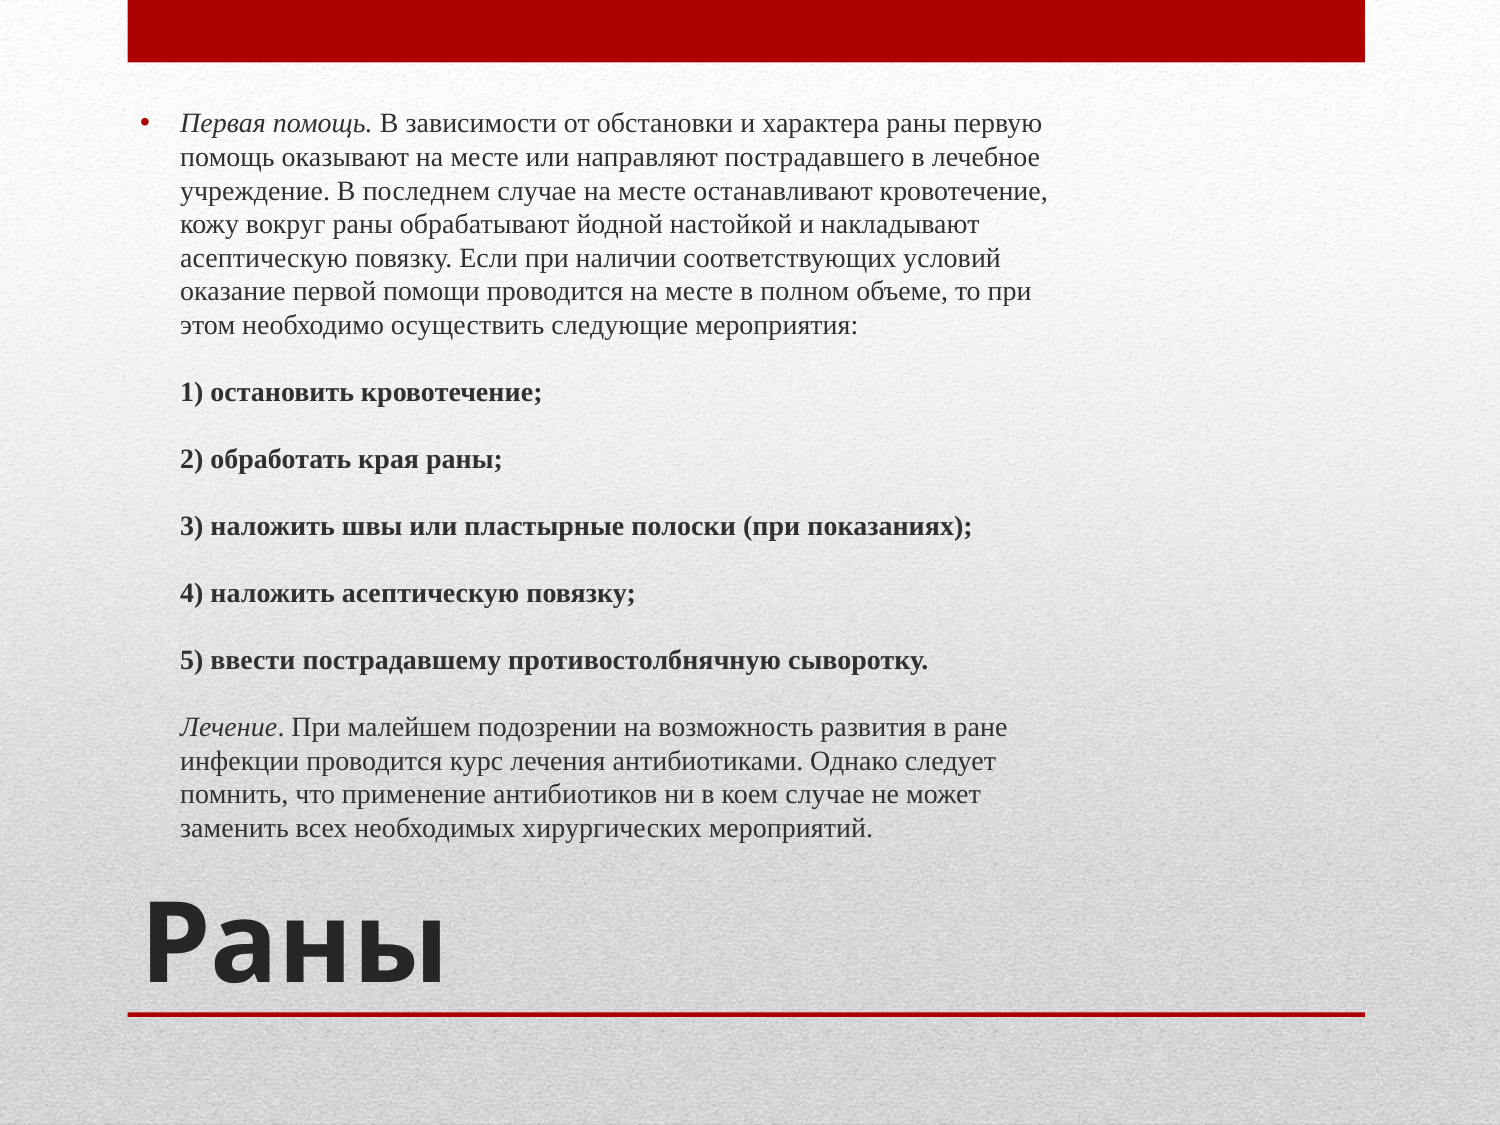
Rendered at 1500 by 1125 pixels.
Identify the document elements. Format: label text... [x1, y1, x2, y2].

title Раны [125, 750, 1238, 1013]
list Первая помощь. В зависимости от обстановки и характера раны первую помощь оказывают на месте или направ­ляют пострадавшего в лечебное учреж­дение. В последнем случае на месте останавливают кровотечение, кожу вок­руг раны обрабатывают йодной настой­кой и накладывают асептическую повяз­ку. Если при наличии соответствующих условий оказание первой помощи про­водится на месте в полном объеме, то при этом необходимо осуществить сле­дующие мероприятия: 1) остановить кровотечение; 2) обработать края раны; 3) наложить швы или пластырные полоски (при показаниях); 4) наложить асептическую повязку; 5) ввести пострадавшему противостолбнячную сыворотку. Лечение. При малейшем подозрении на возможность развития в ране инфек­ции проводится курс лечения антибио­тиками. Однако следует помнить, что применение антибиотиков ни в коем случае не может заменить всех необхо­димых хирургических мероприятий. [125, 78, 1069, 870]
